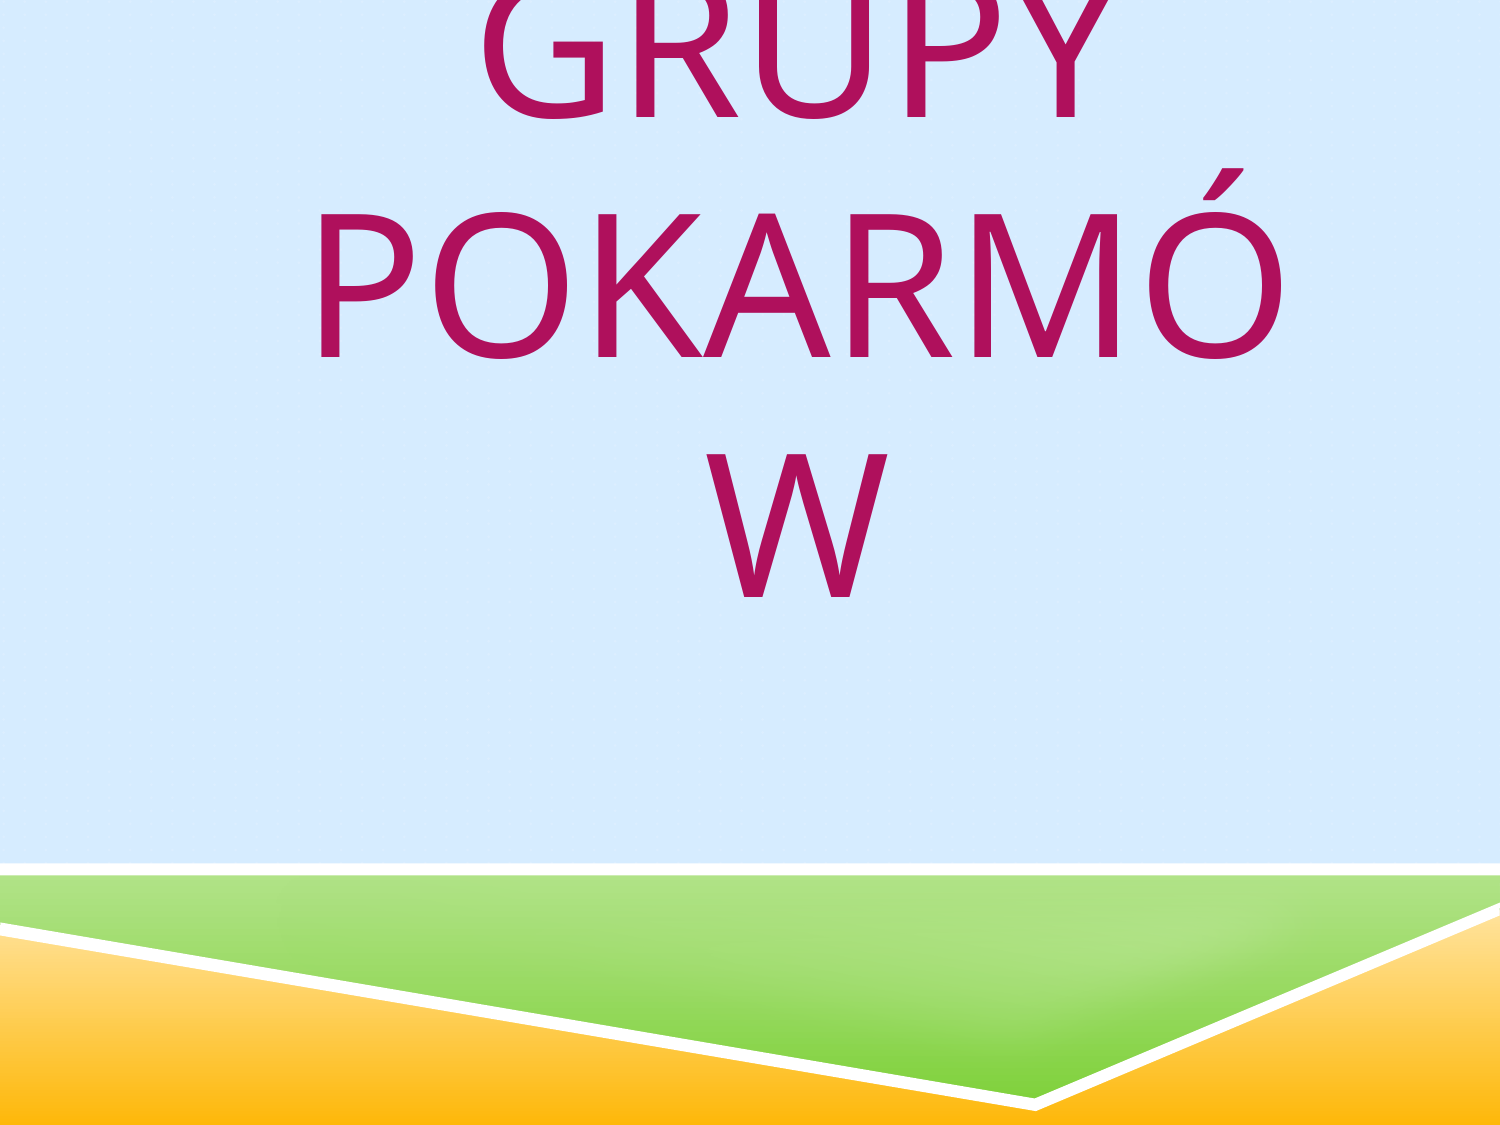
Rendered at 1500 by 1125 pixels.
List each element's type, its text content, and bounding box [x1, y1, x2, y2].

title Grupy pokarmów [242, 184, 1353, 646]
